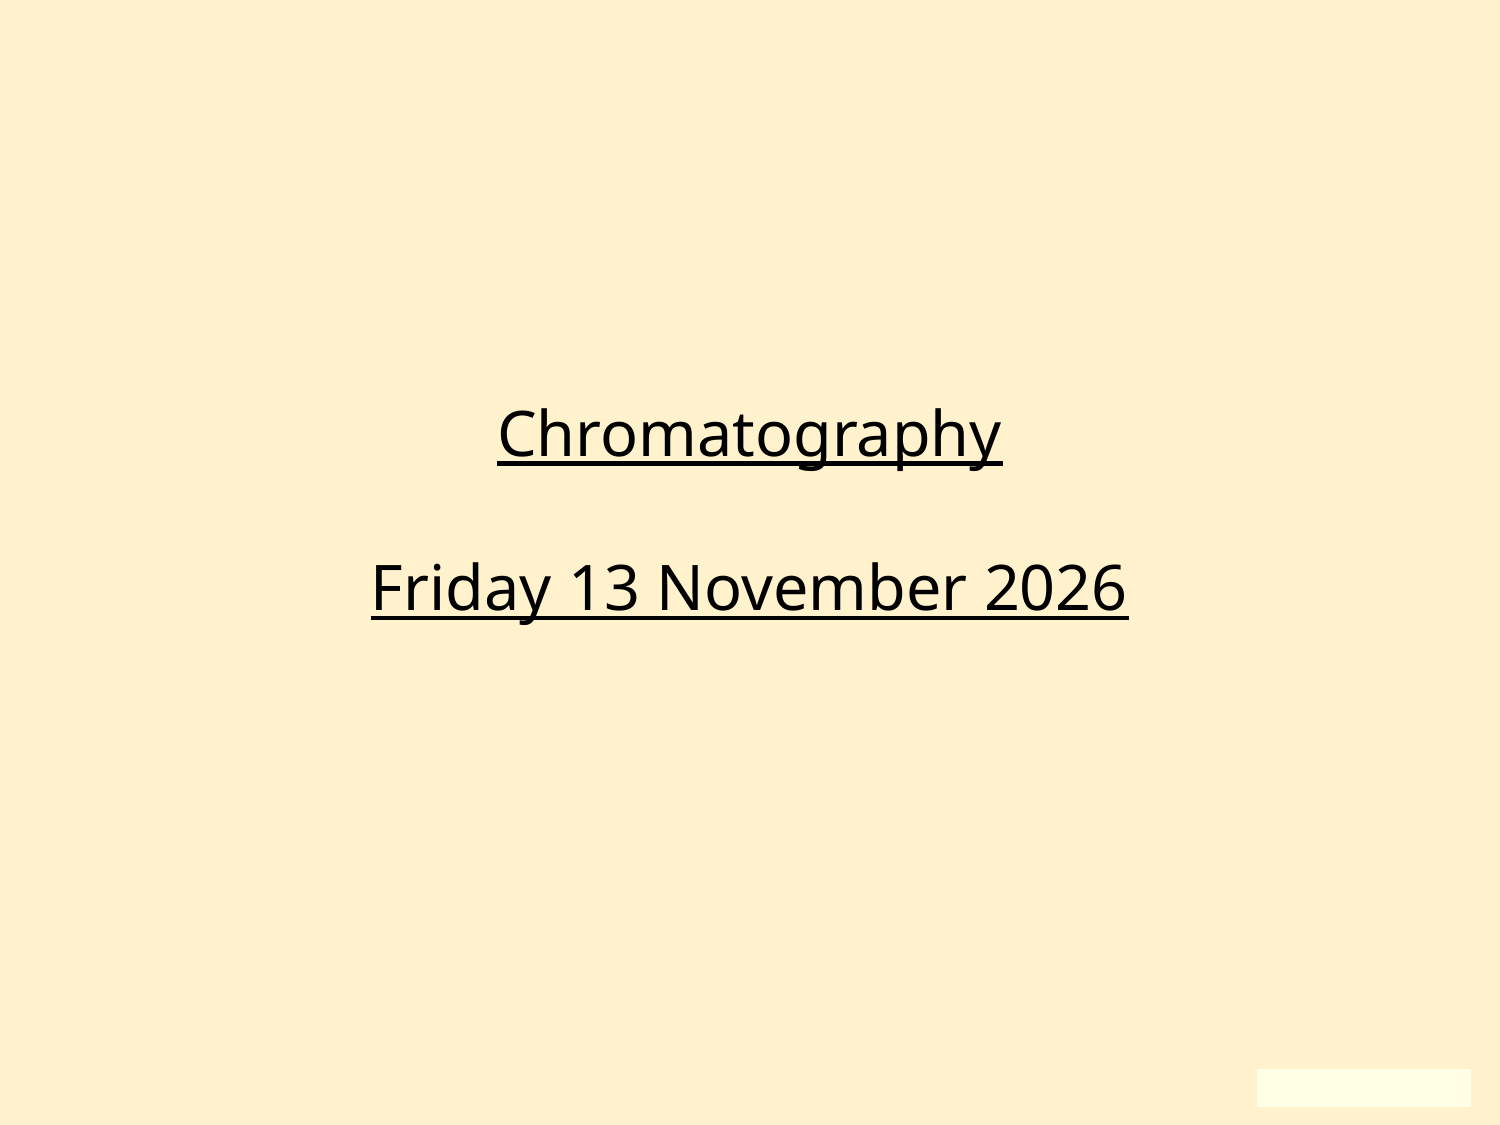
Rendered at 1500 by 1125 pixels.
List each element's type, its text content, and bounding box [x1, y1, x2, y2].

title Chromatography Tuesday, 06 October 2020 [187, 385, 1313, 634]
text_box [1257, 1069, 1471, 1107]
